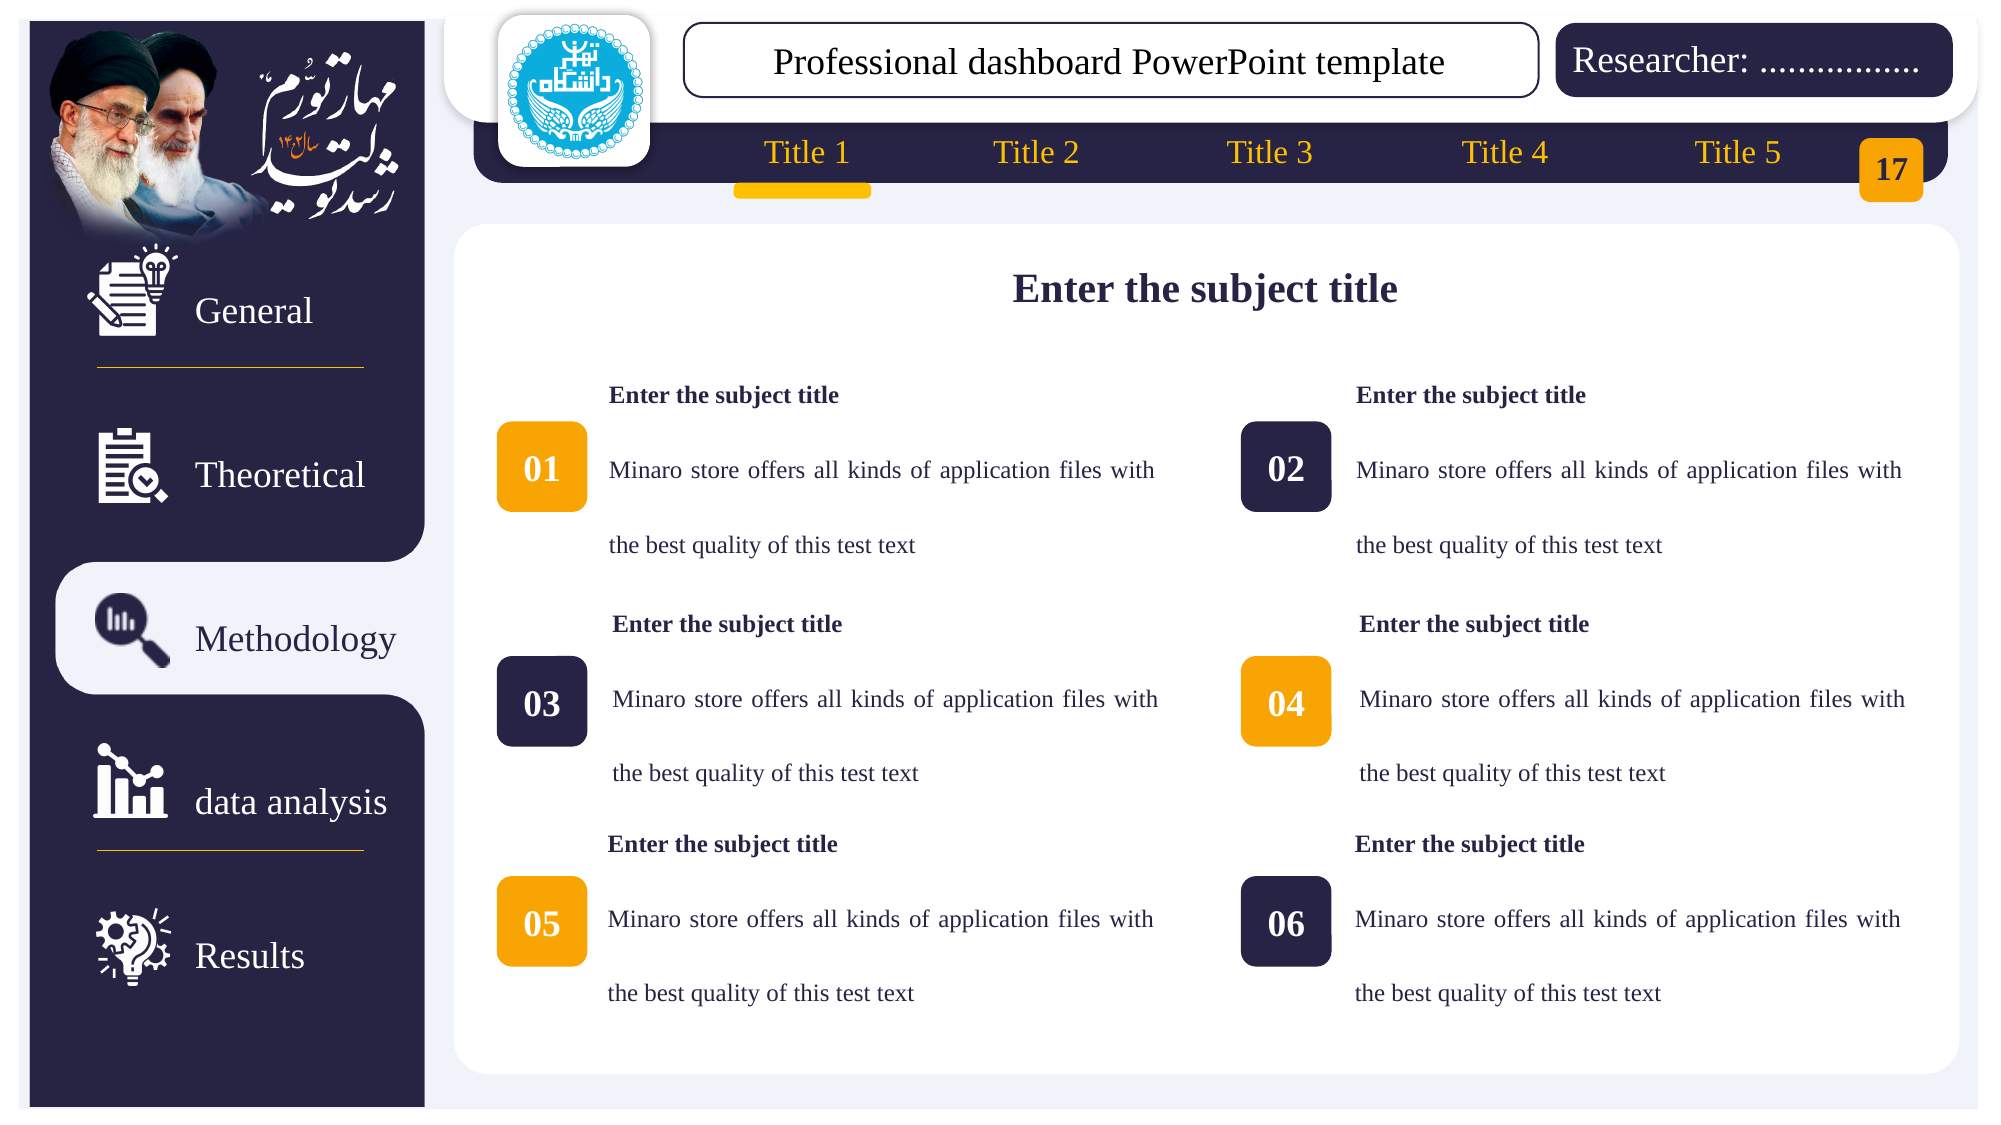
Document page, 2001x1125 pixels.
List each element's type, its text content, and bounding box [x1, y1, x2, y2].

text_box Enter the subject title Minaro store offers all kinds of application files with the best quality of this test text [594, 371, 1171, 566]
text_box Enter the subject title Minaro store offers all kinds of application files with the best quality of this test text [592, 819, 1170, 1015]
text_box [452, 222, 1961, 1076]
text_box Enter the subject title [451, 253, 1960, 319]
text_box Enter the subject title Minaro store offers all kinds of application files with the best quality of this test text [1340, 819, 1917, 1015]
text_box Title 3 [1177, 123, 1363, 178]
text_box [497, 13, 651, 168]
text_box 04 [1239, 654, 1333, 748]
text_box Enter the subject title Minaro store offers all kinds of application files with the best quality of this test text [1341, 371, 1918, 566]
text_box Researcher: ................. [1557, 27, 1958, 88]
text_box 17 [1857, 139, 1927, 195]
picture [506, 22, 644, 160]
text_box 01 [495, 420, 589, 513]
text_box Title 2 [936, 123, 1137, 178]
text_box [732, 181, 873, 200]
text_box 06 [1239, 874, 1333, 968]
text_box Title 1 [706, 123, 908, 178]
picture [29, 21, 442, 1107]
text_box 05 [495, 874, 589, 968]
text_box Enter the subject title Minaro store offers all kinds of application files with the best quality of this test text [597, 599, 1174, 795]
text_box Title 5 [1645, 123, 1831, 178]
text_box 02 [1239, 420, 1333, 513]
text_box Enter the subject title Minaro store offers all kinds of application files with the best quality of this test text [1344, 599, 1922, 795]
text_box Title 4 [1412, 123, 1598, 178]
text_box 03 [495, 654, 589, 748]
text_box Professional dashboard PowerPoint template [685, 29, 1534, 89]
